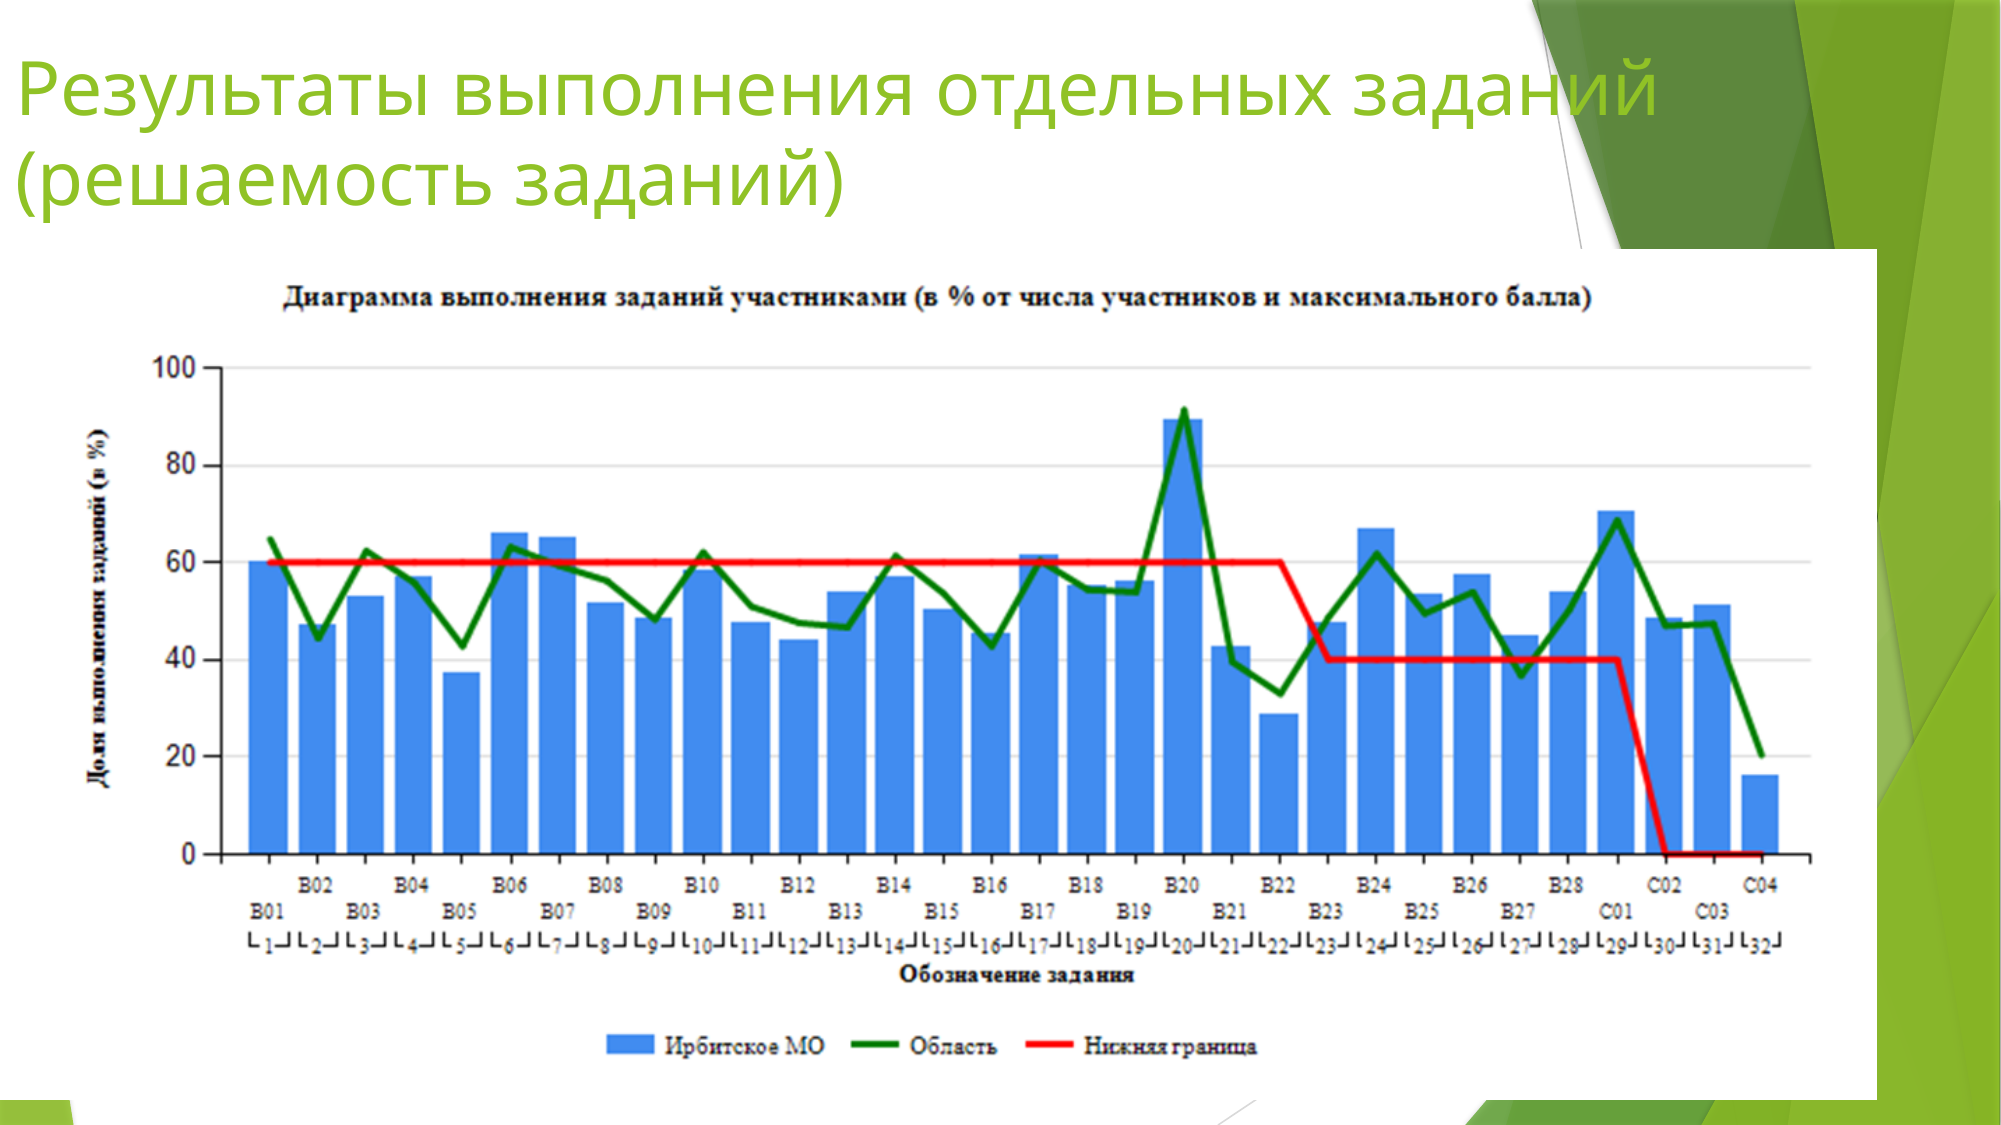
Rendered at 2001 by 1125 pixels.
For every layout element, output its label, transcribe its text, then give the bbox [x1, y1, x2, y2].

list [0, 248, 1877, 1101]
title Результаты выполнения отдельных заданий (решаемость заданий) [0, 32, 1758, 248]
